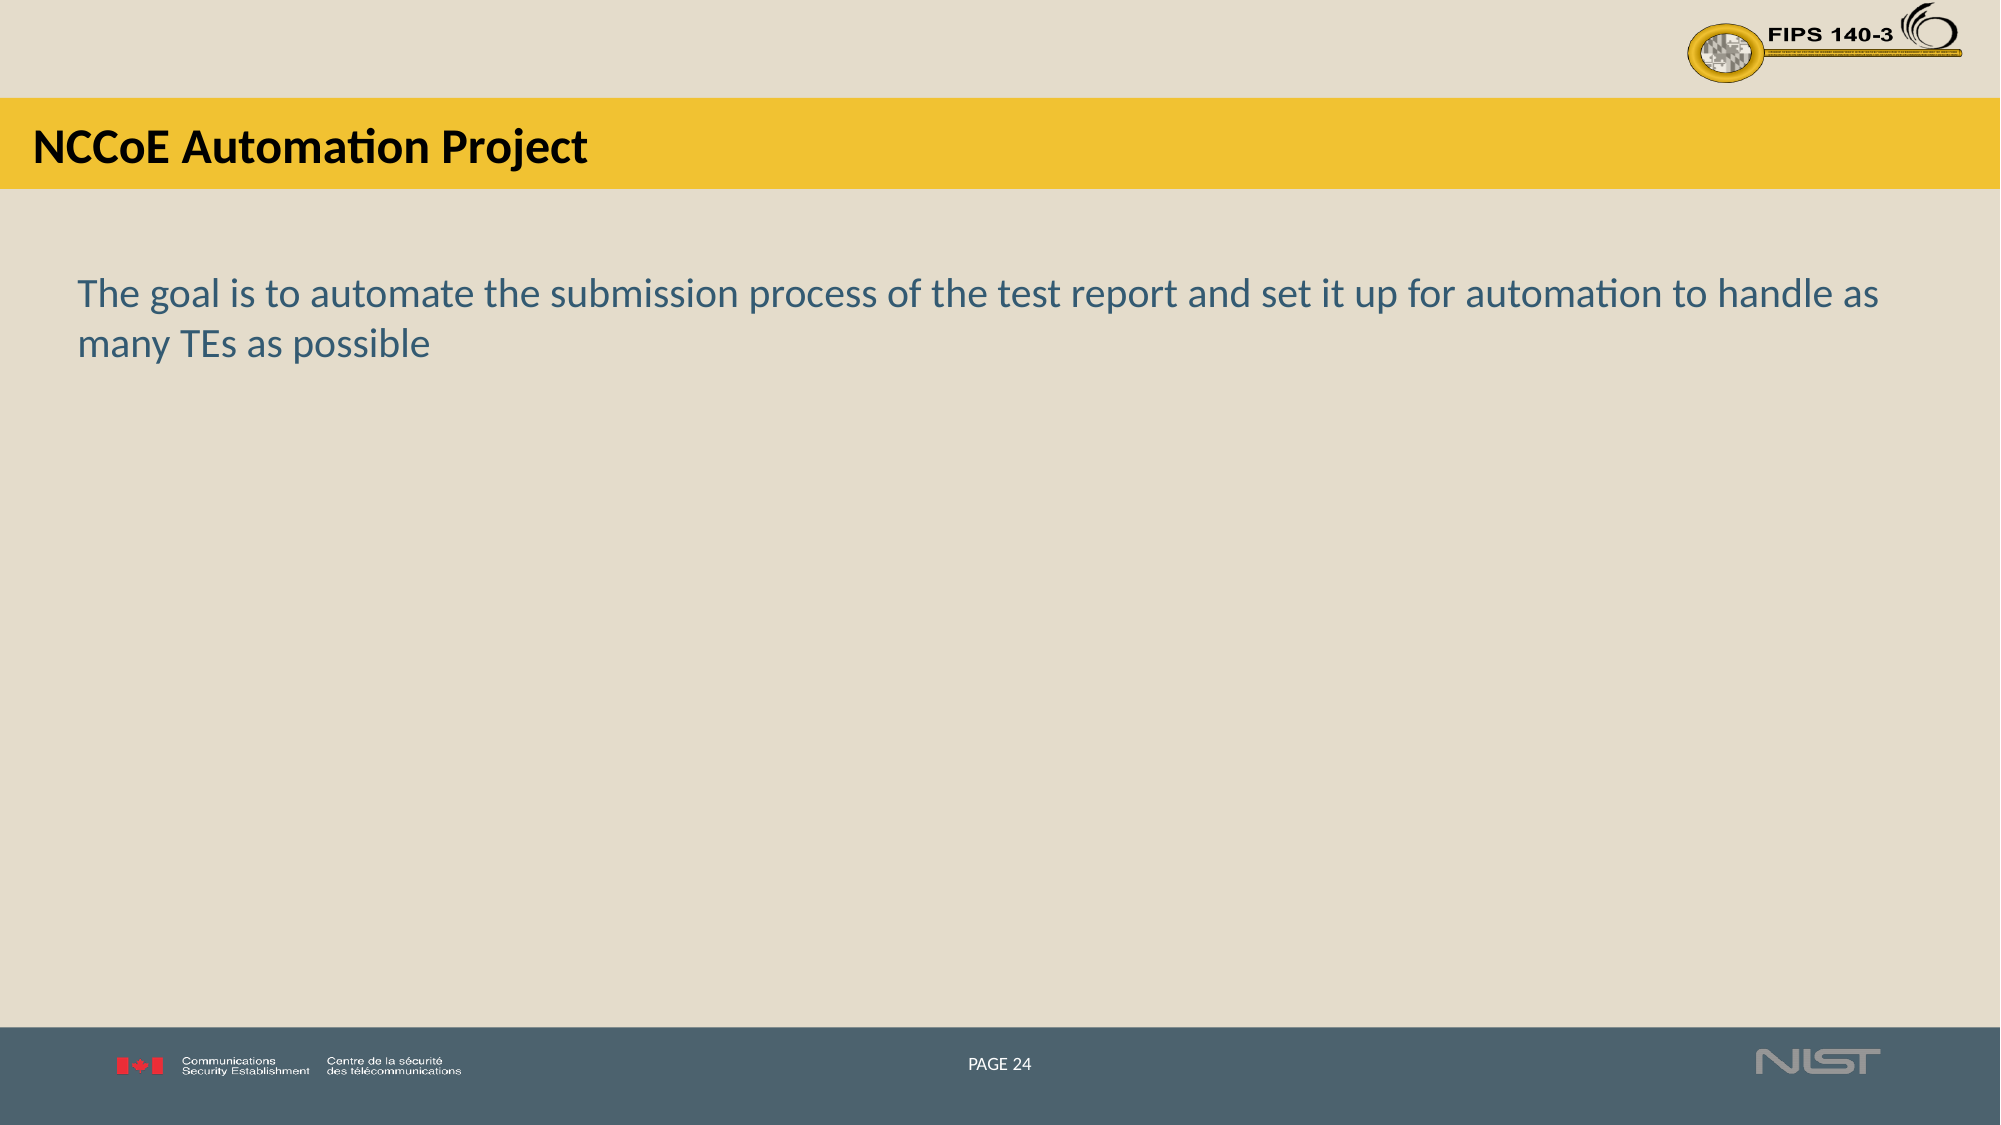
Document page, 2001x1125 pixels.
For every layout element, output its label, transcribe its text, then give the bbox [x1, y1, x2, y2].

picture [117, 1057, 461, 1076]
title NCCoE Automation Project [0, 97, 2000, 189]
picture [1672, 0, 2000, 97]
picture [1748, 1043, 1886, 1079]
list The goal is to automate the submission process of the test report and set it up for automation to handle as many TEs as possible [37, 201, 1962, 1013]
